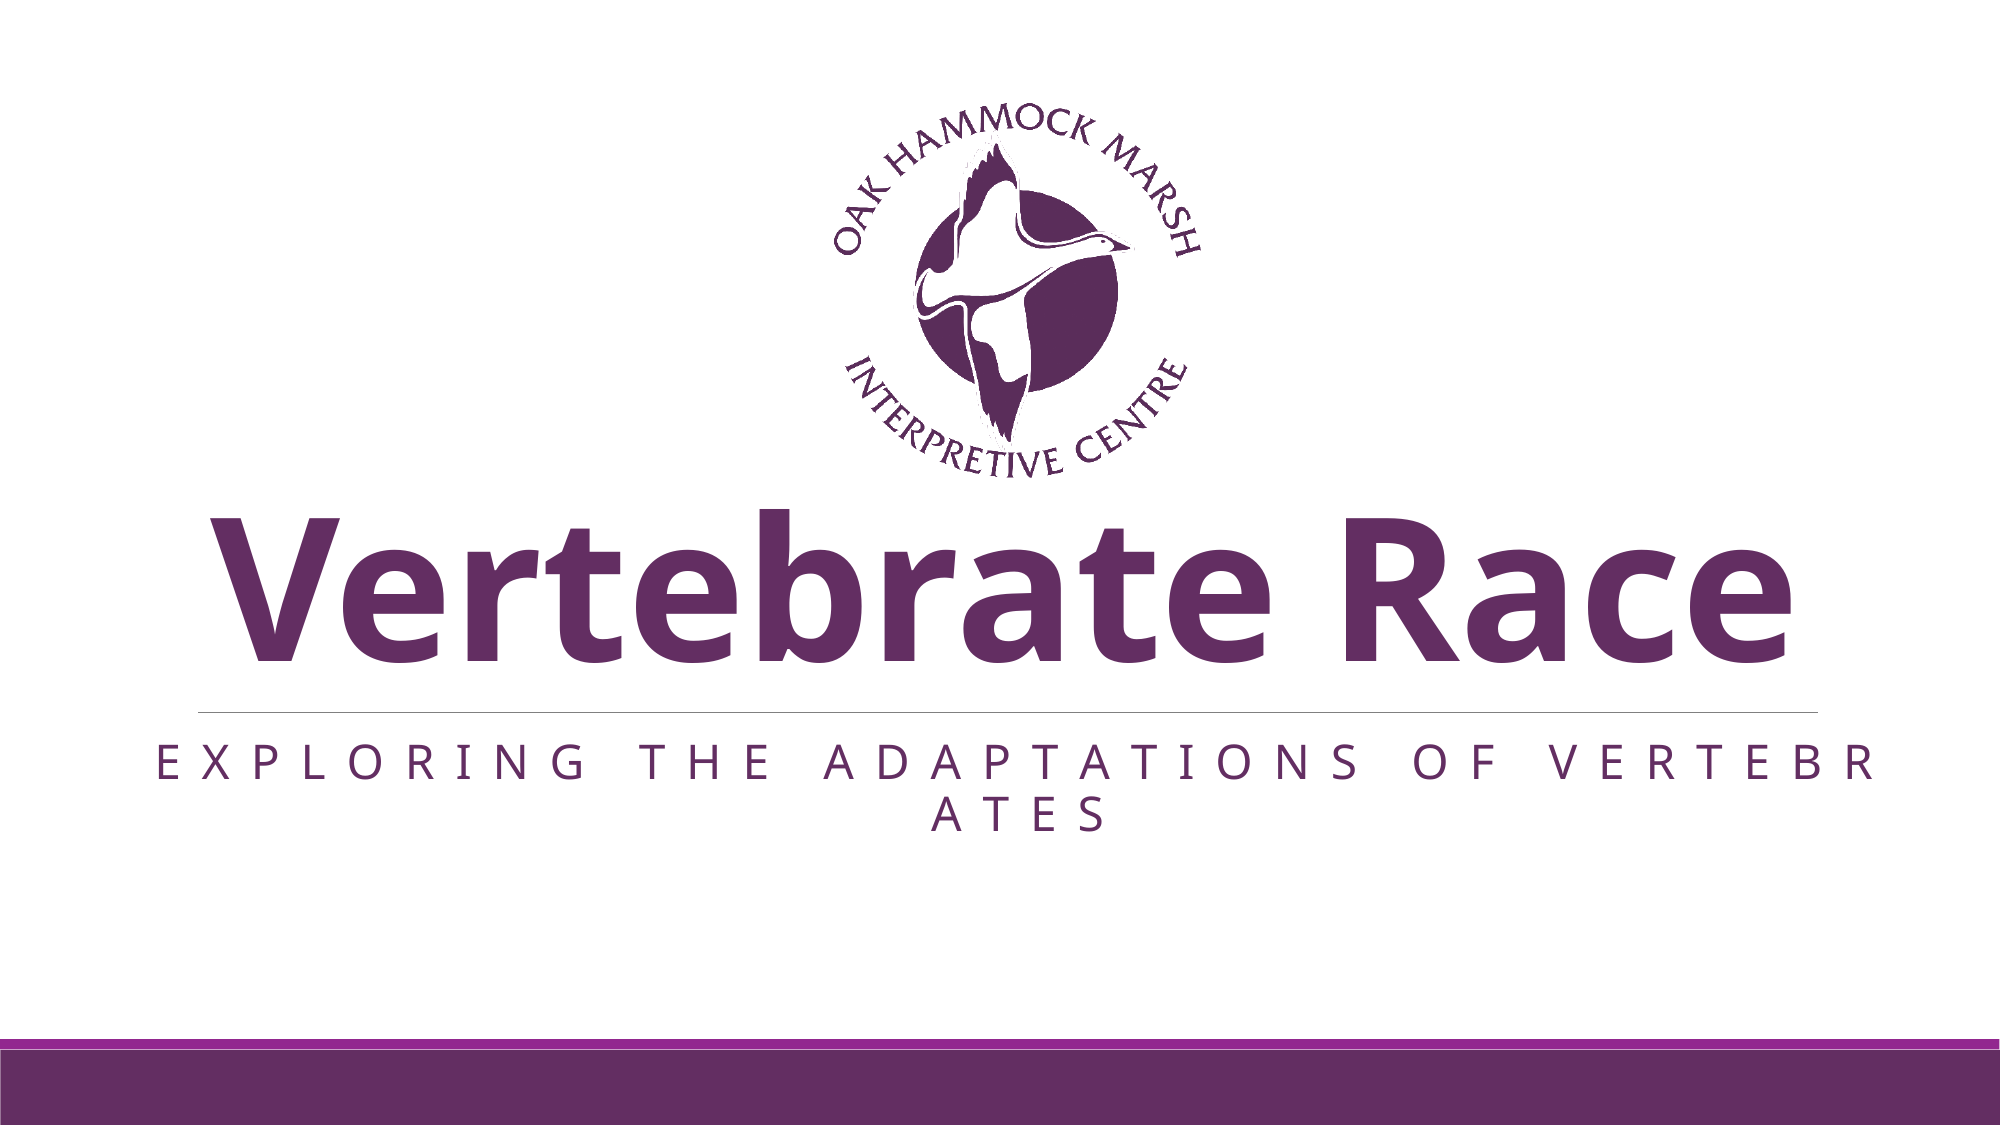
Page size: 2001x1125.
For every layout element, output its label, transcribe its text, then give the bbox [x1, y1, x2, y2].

picture [834, 102, 1202, 479]
title Vertebrate Race [180, 124, 1830, 710]
subtitle E x p l o r I n g t h e a d a p t a t I o n s o f v e r t e b r a t e s [121, 730, 1915, 919]
